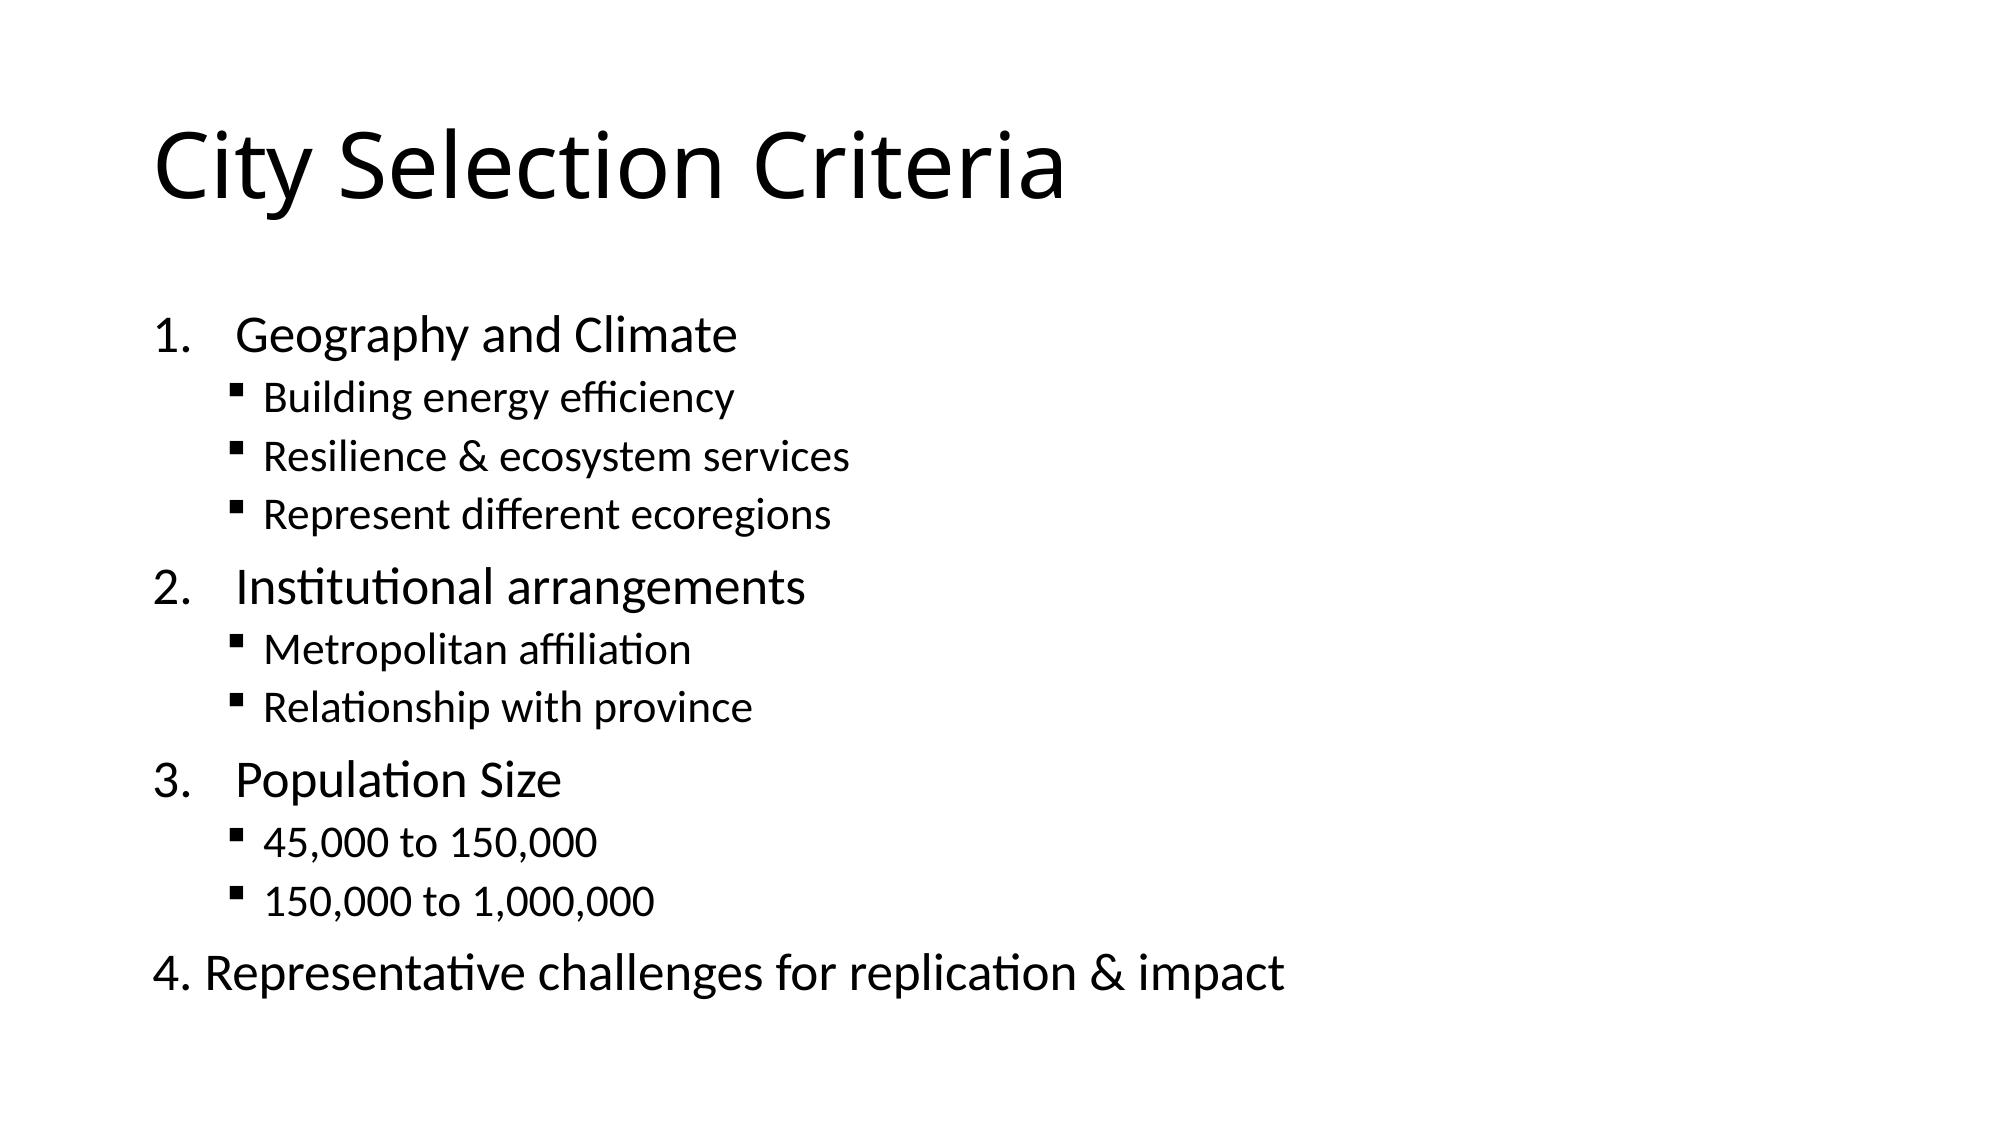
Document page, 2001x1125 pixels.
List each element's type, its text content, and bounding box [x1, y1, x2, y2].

title City Selection Criteria [137, 59, 1863, 278]
list Geography and Climate Building energy efficiency Resilience & ecosystem services Represent different ecoregions Institutional arrangements Metropolitan affiliation Relationship with province Population Size 45,000 to 150,000 150,000 to 1,000,000 4. Representative challenges for replication & impact [137, 299, 1863, 1014]
